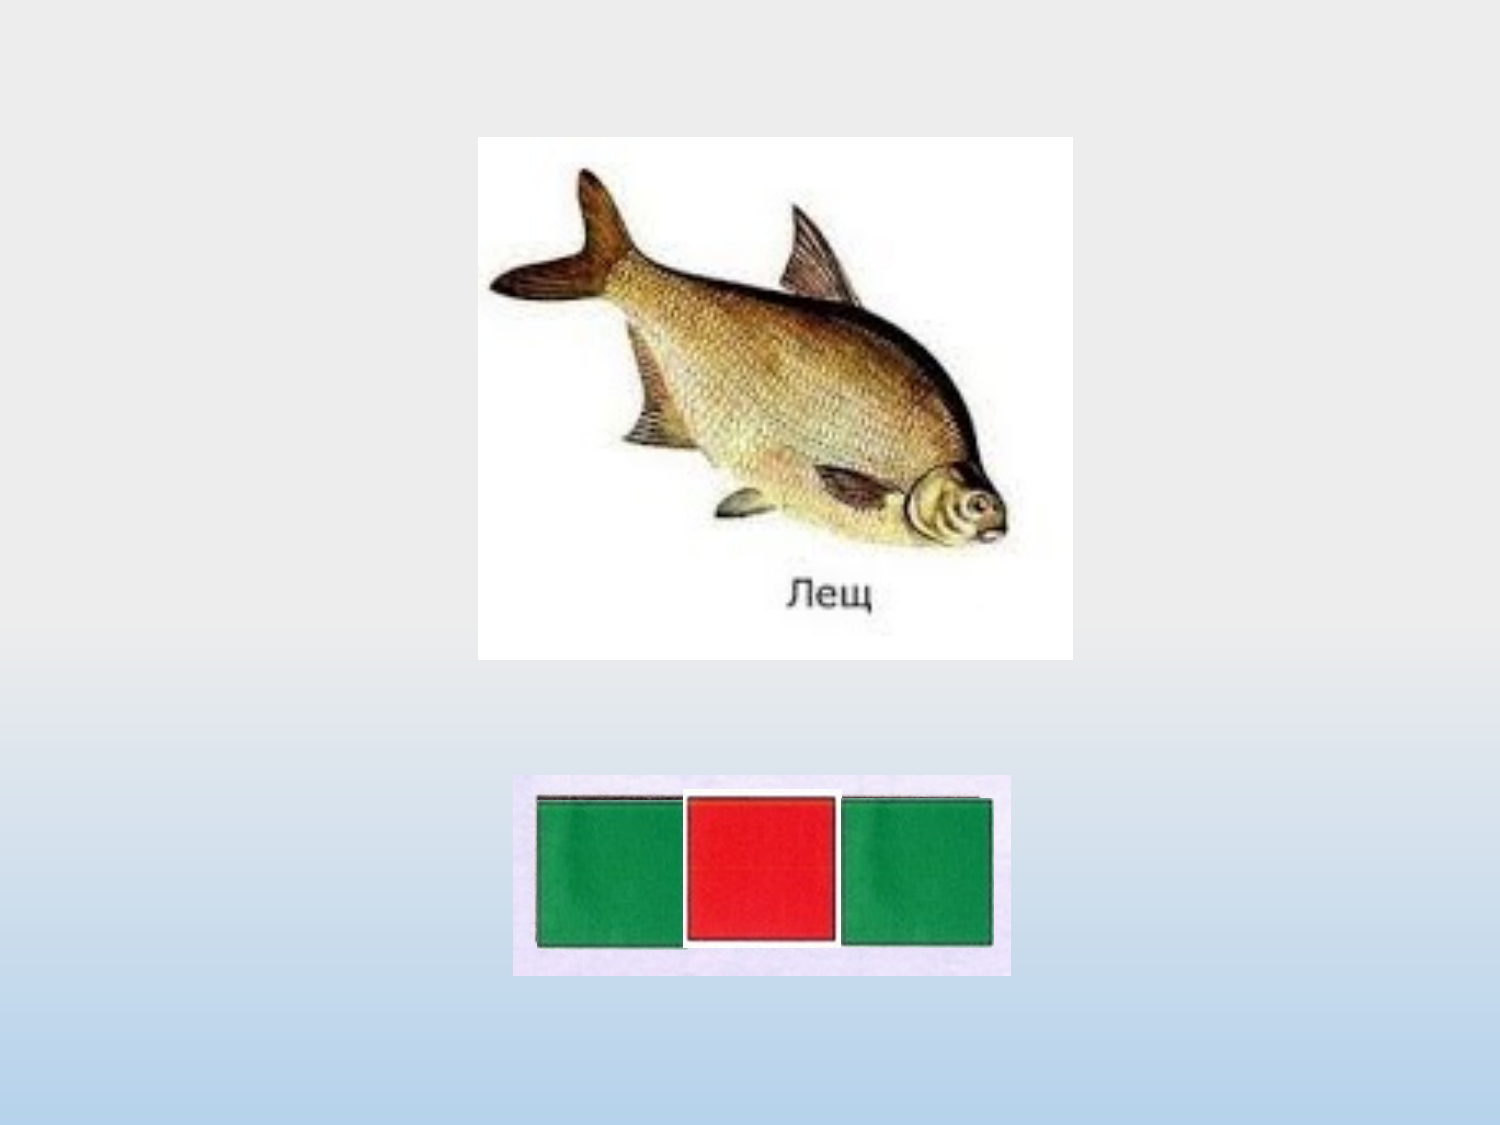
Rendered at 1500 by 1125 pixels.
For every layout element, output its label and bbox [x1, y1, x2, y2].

picture [478, 137, 1073, 660]
picture [513, 775, 1011, 976]
